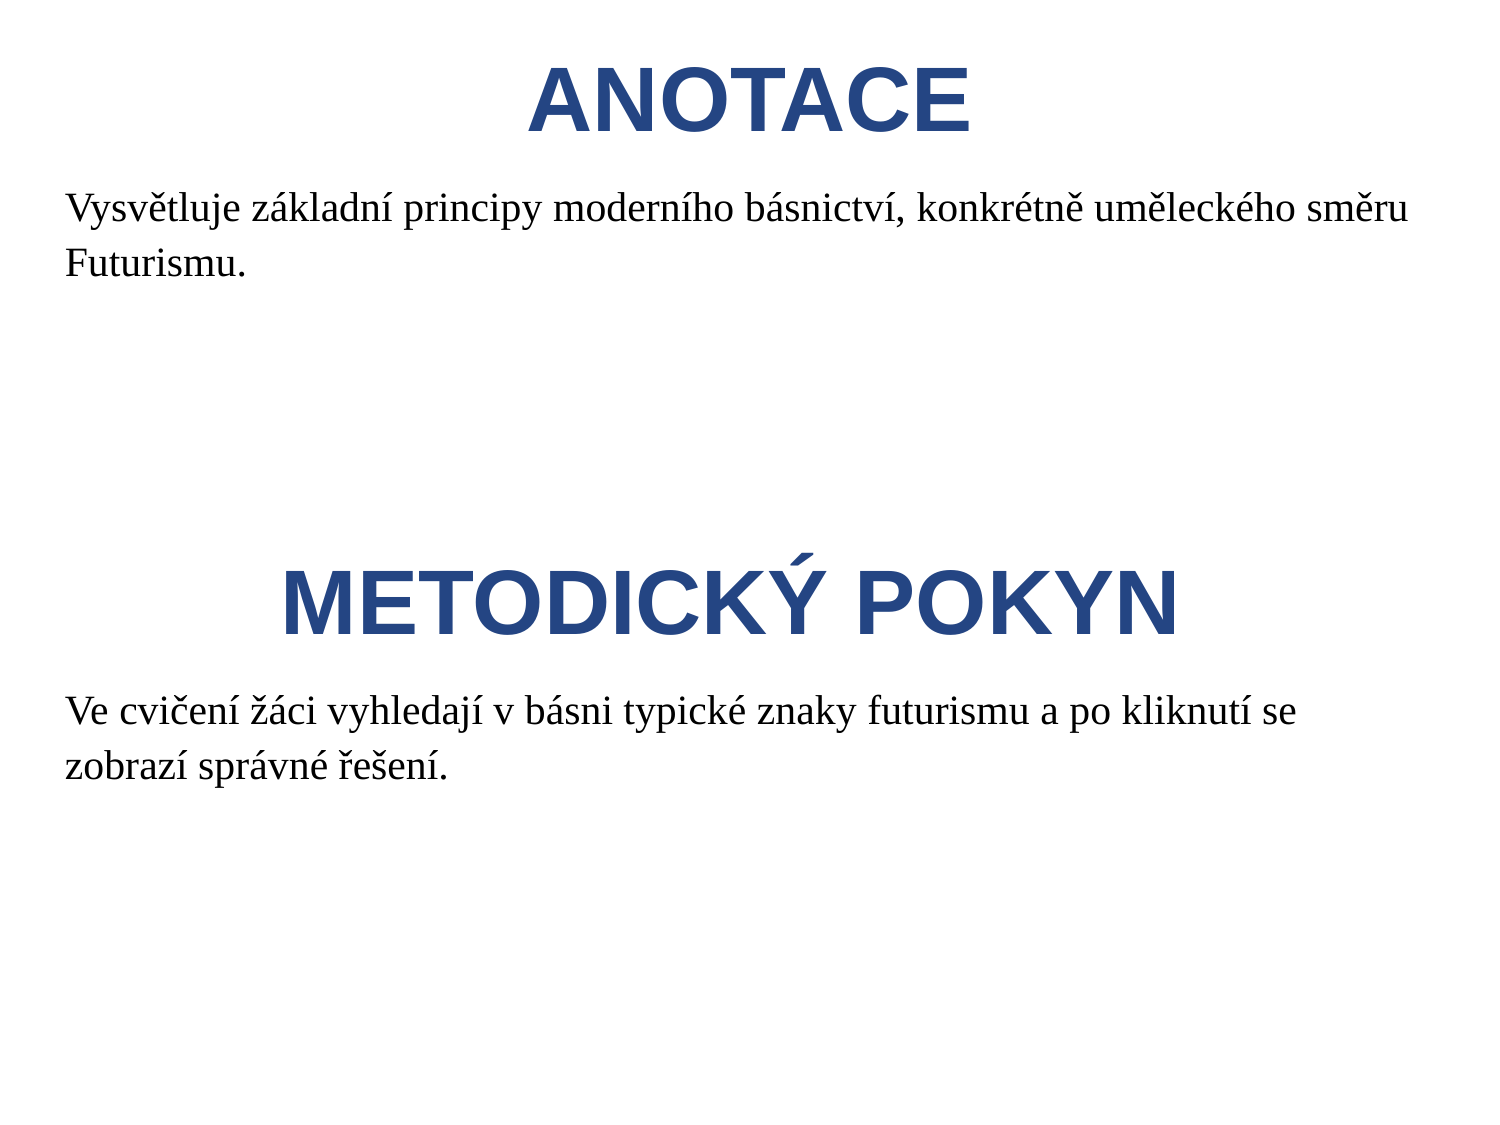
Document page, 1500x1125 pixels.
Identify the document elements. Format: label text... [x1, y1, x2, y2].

text_box METODICKÝ POKYN Ve cvičení žáci vyhledají v básni typické znaky futurismu a po kliknutí se zobrazí správné řešení. [49, 524, 1413, 796]
text_box ANOTACE Vysvětluje základní principy moderního básnictví, konkrétně uměleckého směru Futurismu. [50, 21, 1450, 293]
